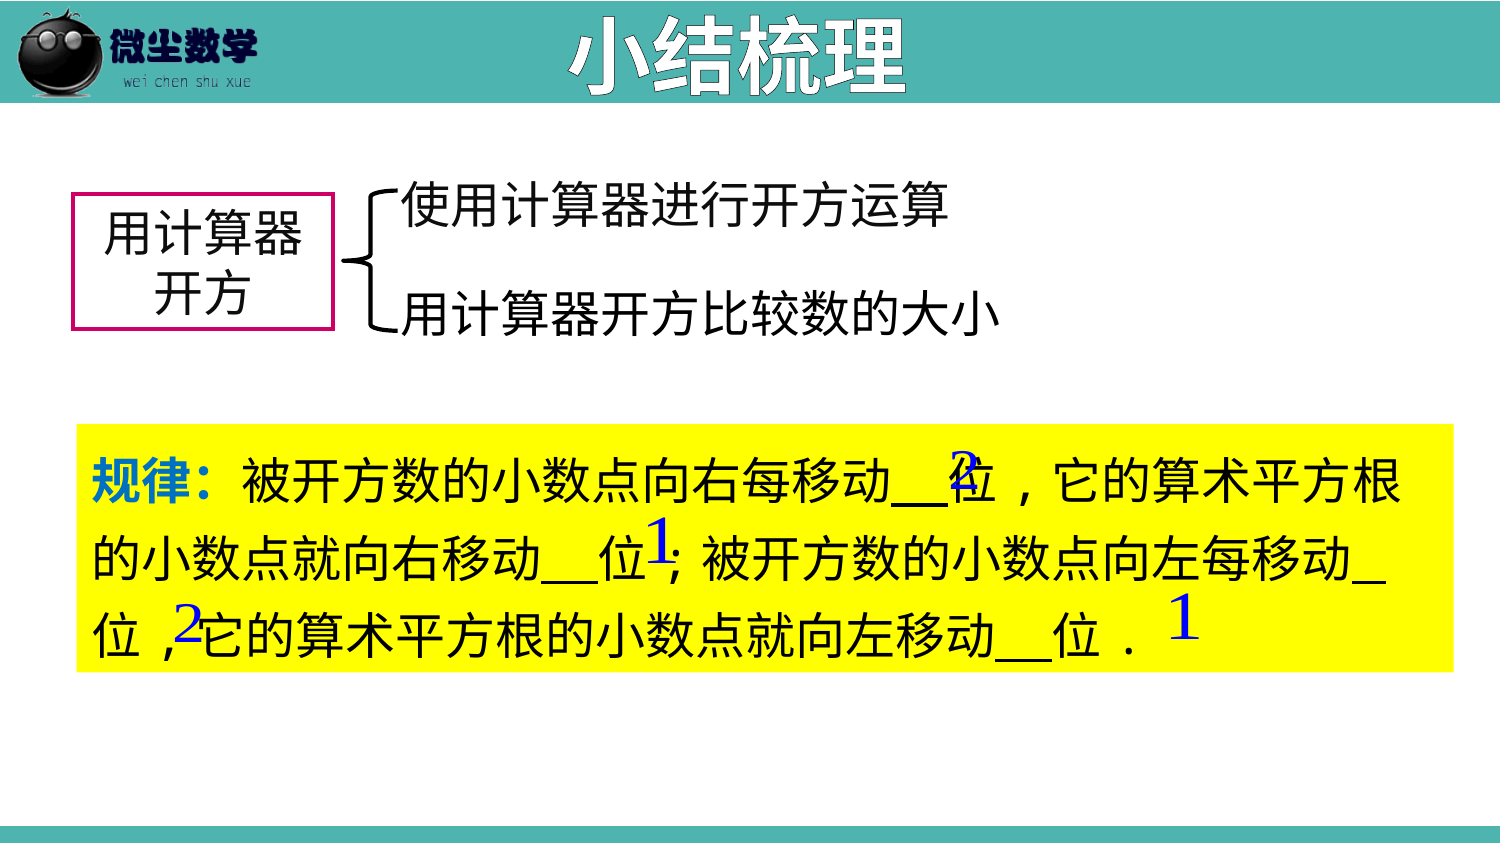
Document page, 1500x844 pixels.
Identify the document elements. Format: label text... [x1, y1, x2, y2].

text_box 使用计算器进行开方运算 [385, 166, 1082, 241]
text_box 用计算器开方比较数的大小 [385, 275, 1152, 350]
picture [0, 1, 1500, 843]
text_box 小结梳理 [554, 0, 920, 111]
text_box 用计算器开方 [73, 194, 334, 330]
text_box [343, 190, 398, 331]
text_box 规律：被开方数的小数点向右每移动 位,它的算术平方根的小数点就向右移动 位;被开方数的小数点向左每移动 位,它的算术平方根的小数点就向左移动 位. [76, 423, 1454, 673]
